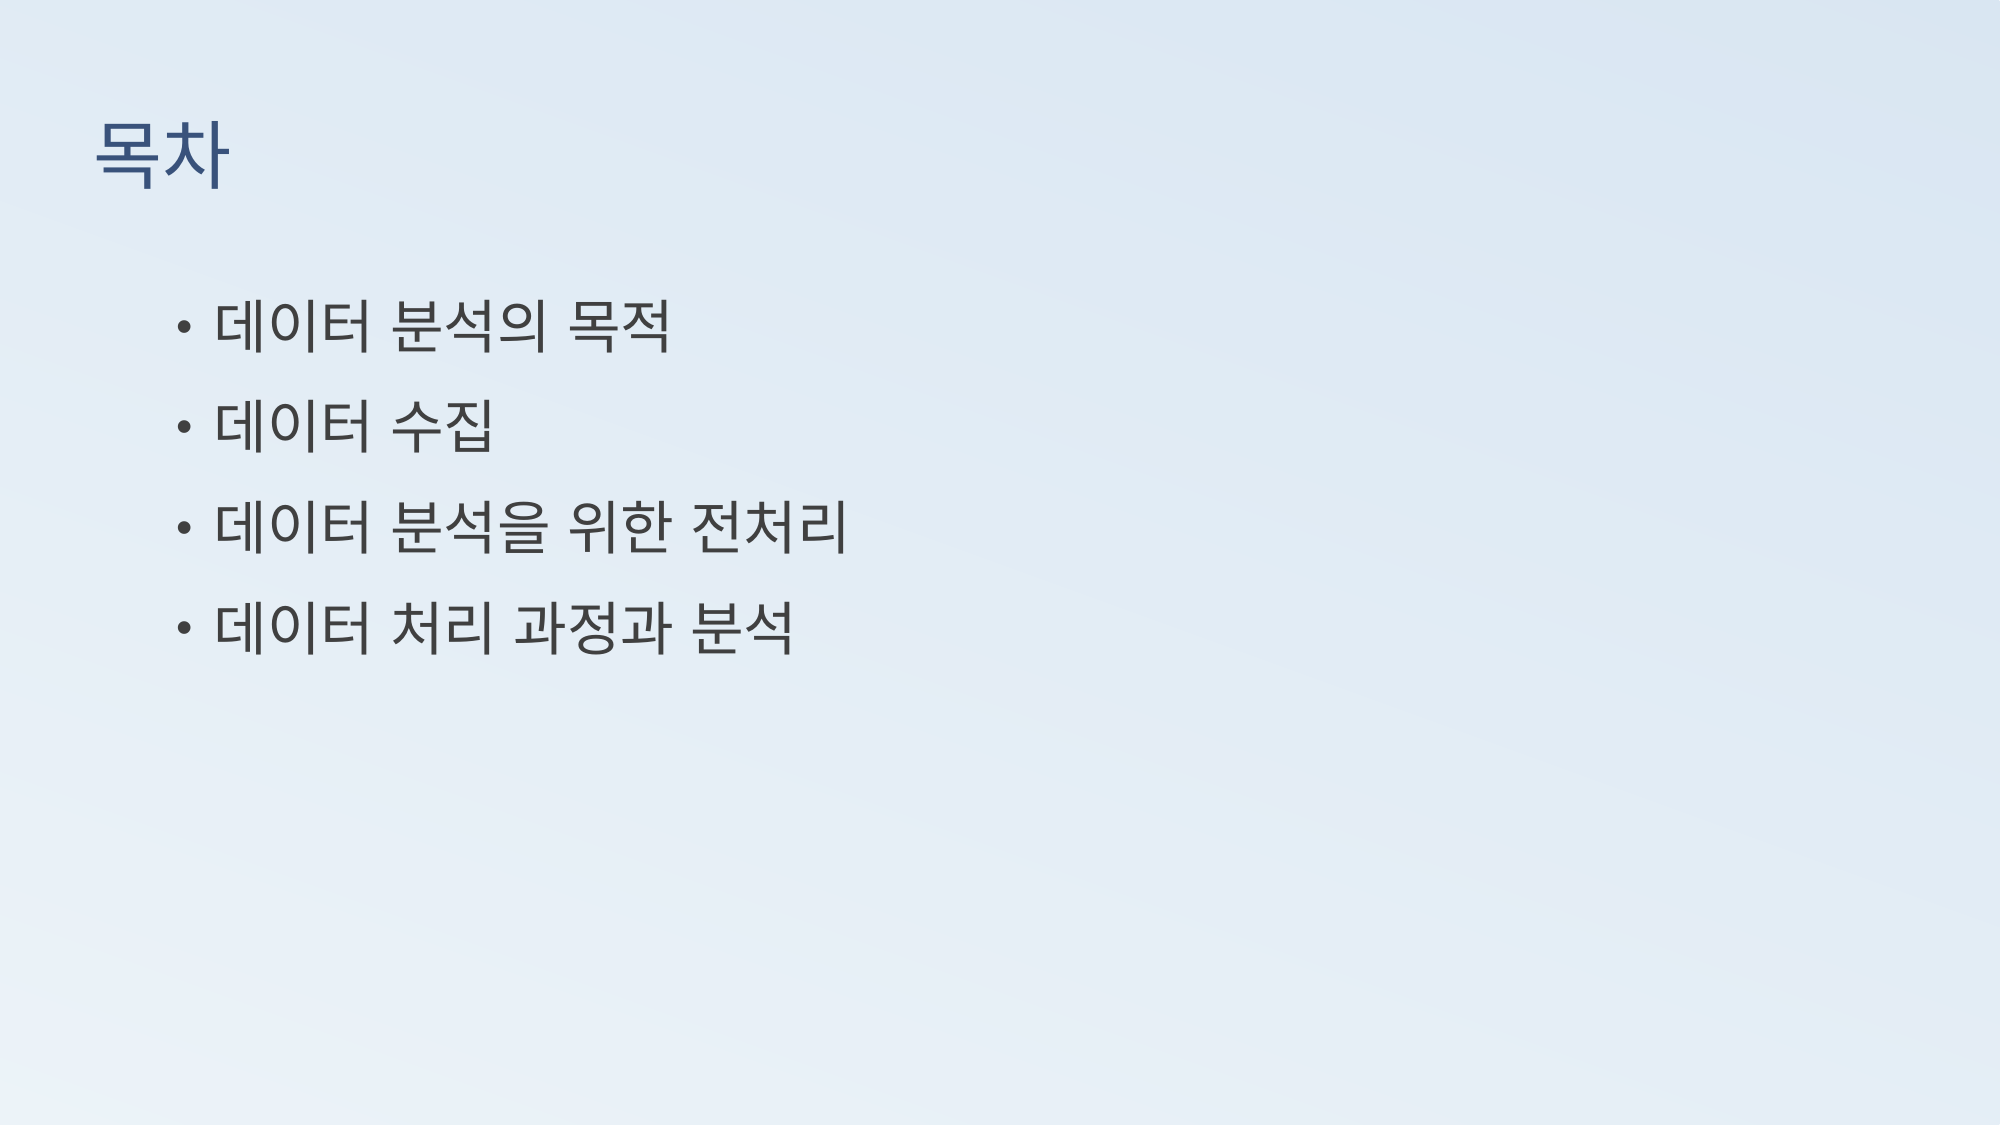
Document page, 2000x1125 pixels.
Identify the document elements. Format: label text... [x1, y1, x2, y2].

list 데이터 분석의 목적 데이터 수집 데이터 분석을 위한 전처리 데이터 처리 과정과 분석 [161, 290, 1849, 979]
title 목차 [78, 30, 1879, 206]
